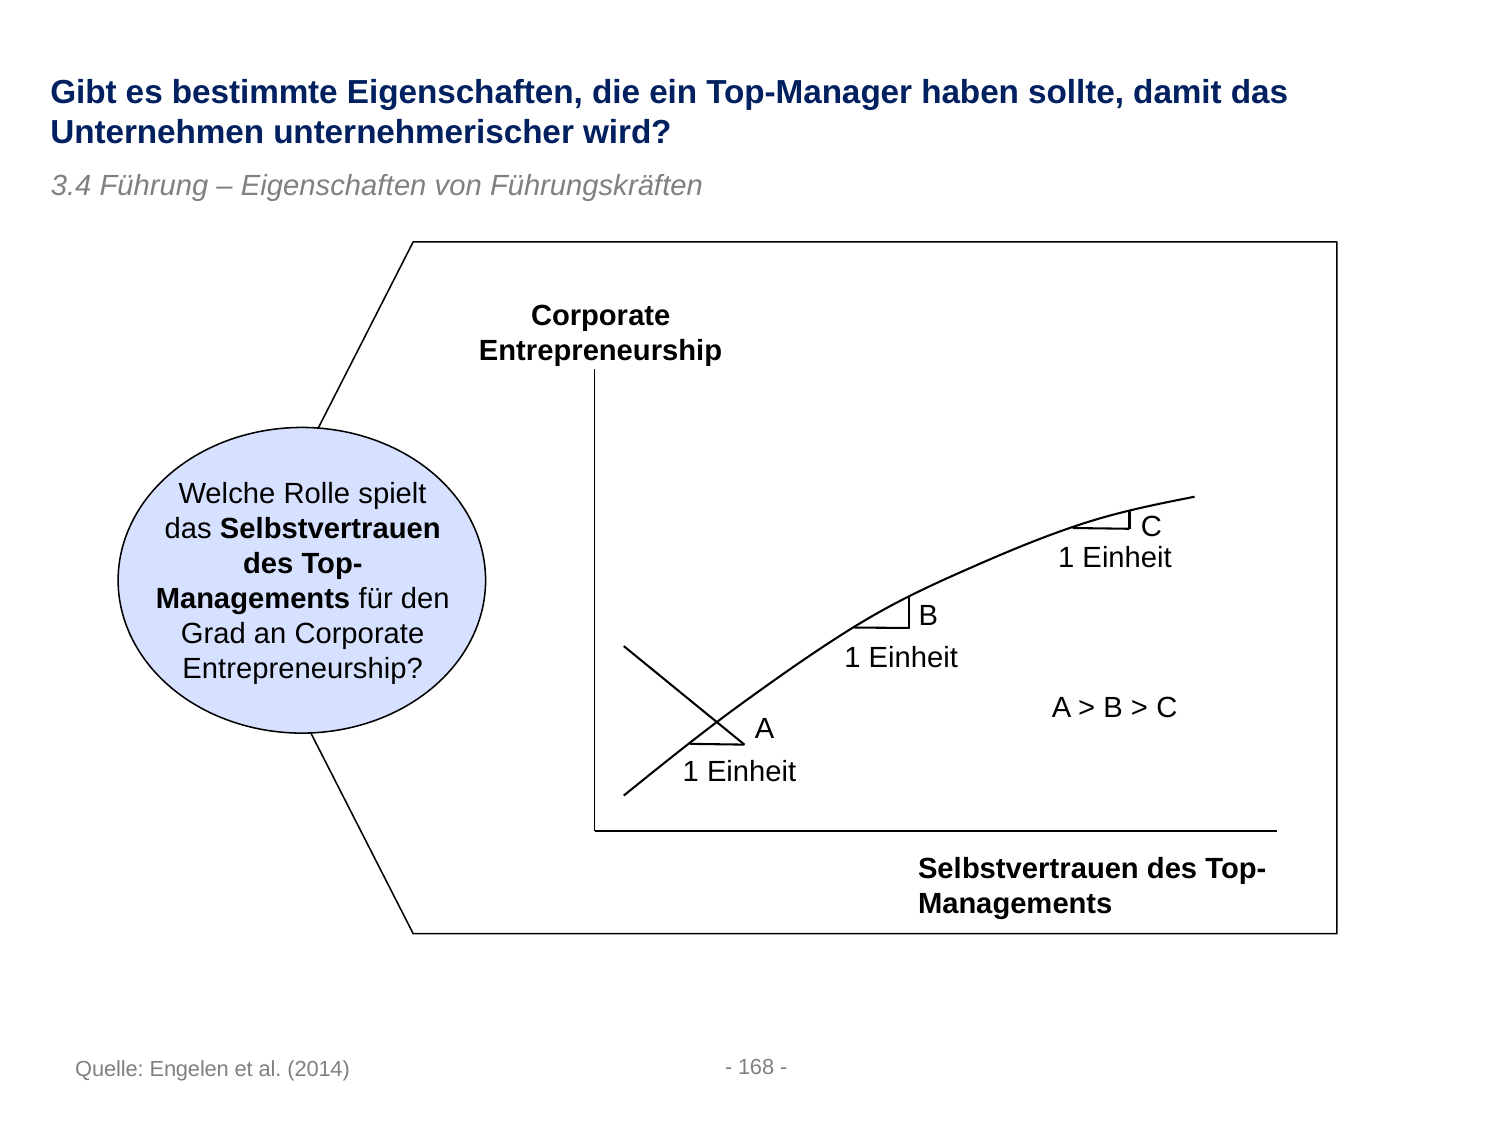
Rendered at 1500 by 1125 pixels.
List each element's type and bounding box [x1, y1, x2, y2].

text_box [35, 63, 1433, 158]
text_box [118, 241, 1337, 934]
text_box [36, 159, 720, 209]
text_box [60, 1046, 366, 1088]
slide_number [599, 1045, 913, 1093]
